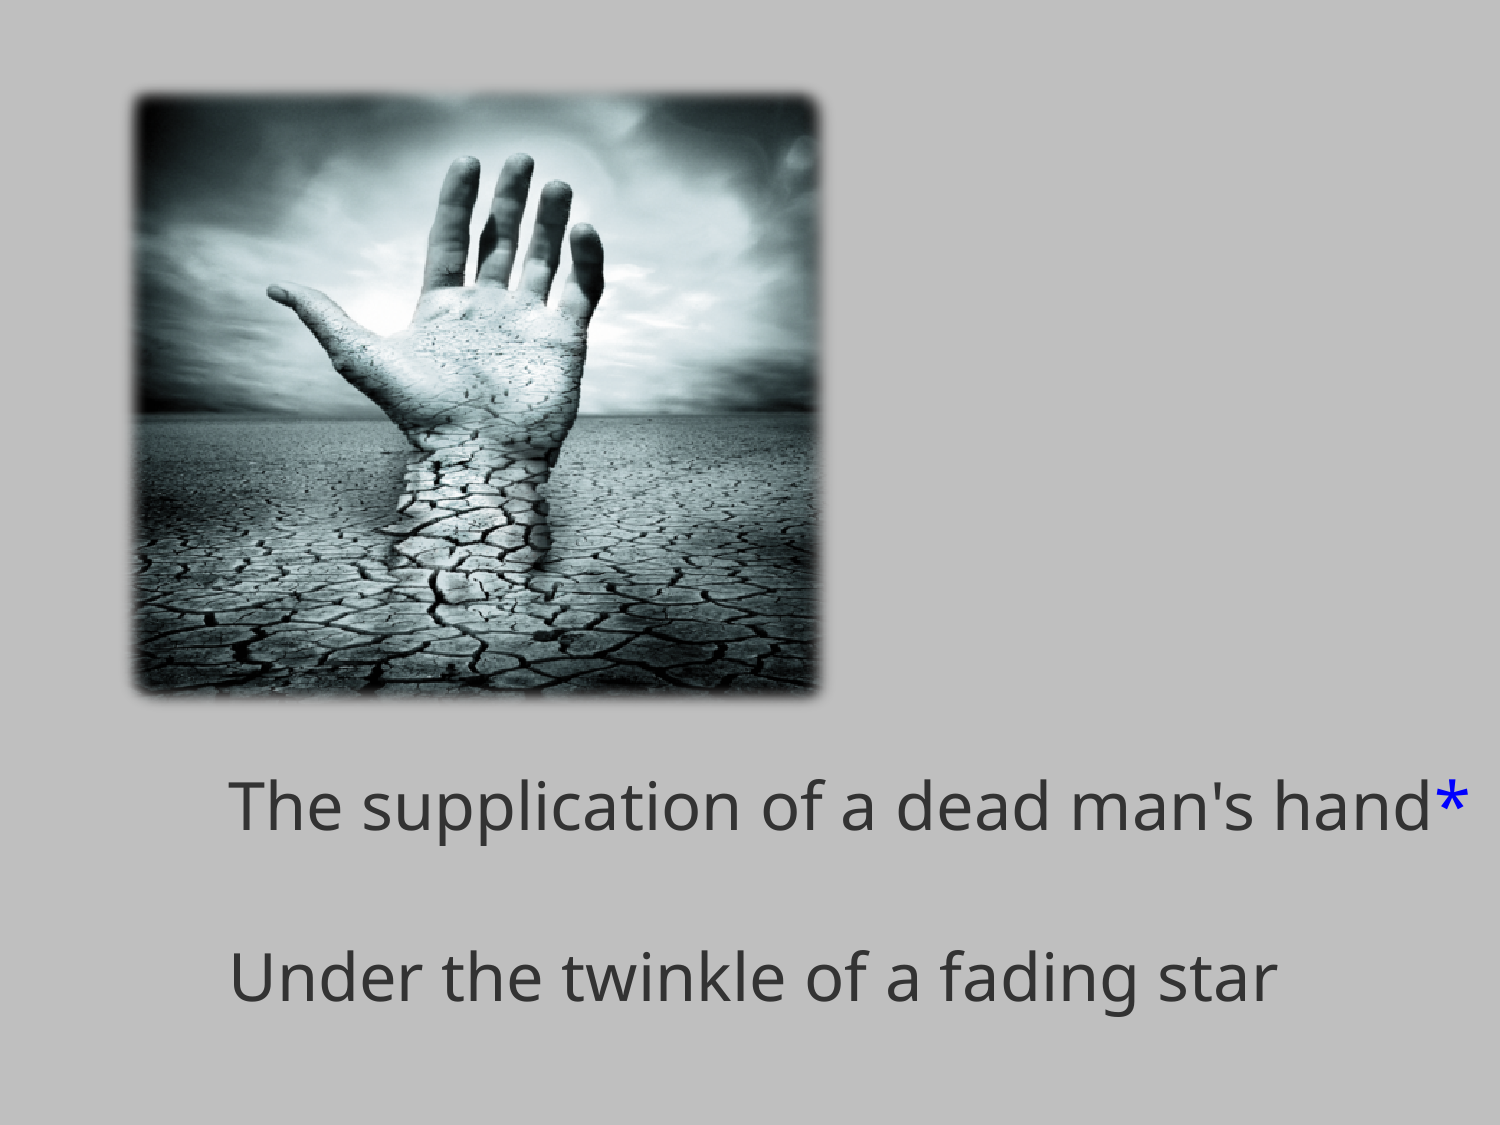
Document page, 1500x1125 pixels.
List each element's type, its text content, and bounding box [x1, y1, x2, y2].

text_box The supplication of a dead man's hand* Under the twinkle of a fading star [213, 671, 1487, 1022]
picture [112, 74, 851, 724]
